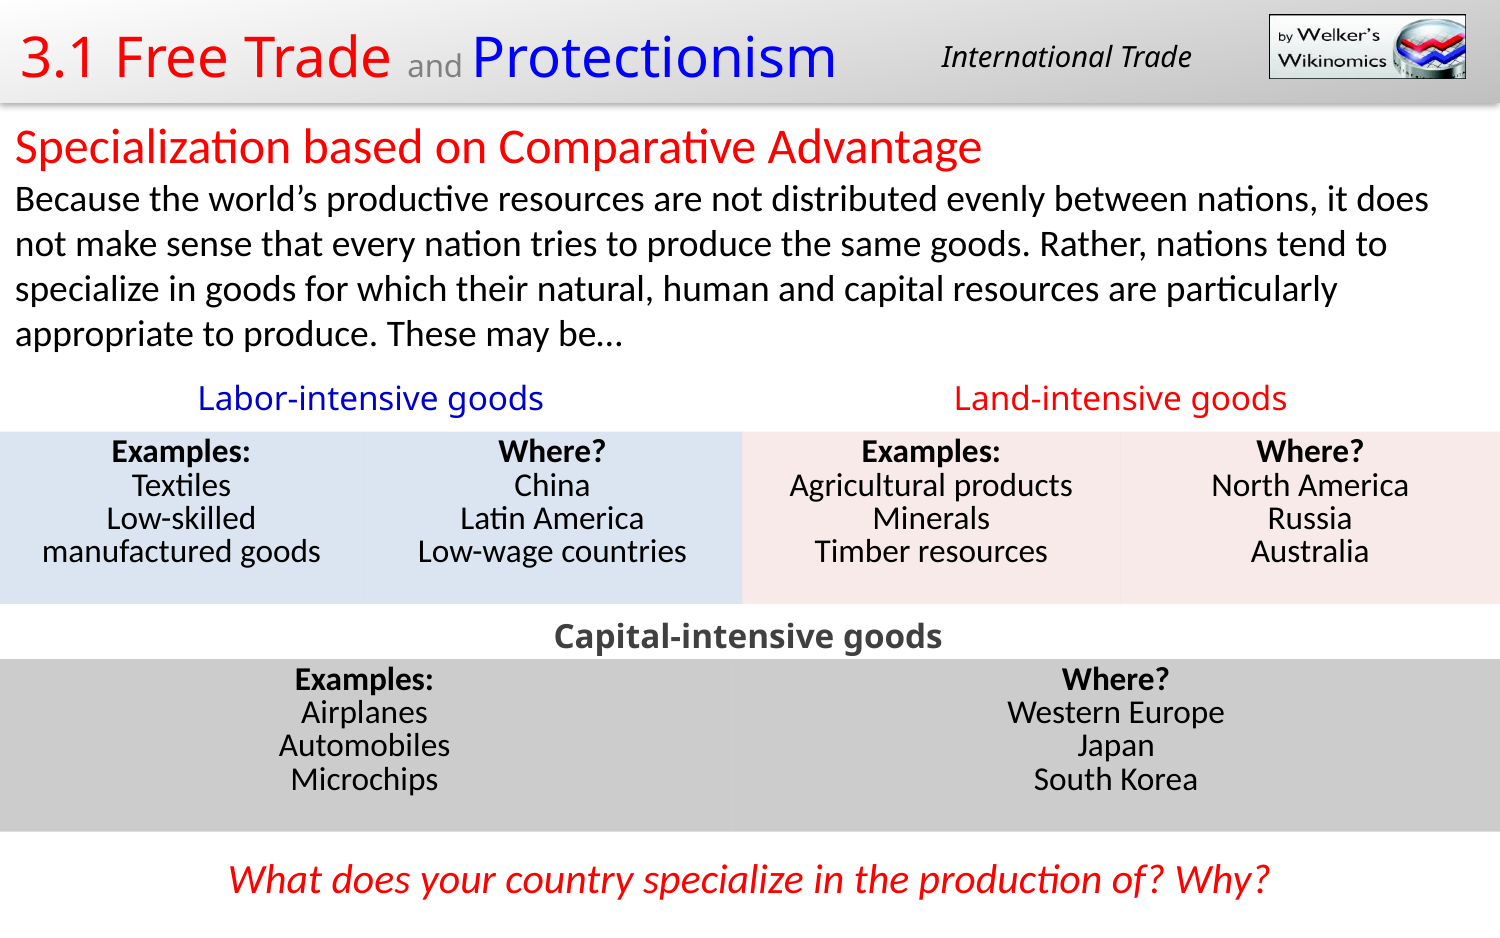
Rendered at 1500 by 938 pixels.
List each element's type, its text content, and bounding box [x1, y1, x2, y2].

table_cell Where? North America Russia Australia [1121, 432, 1500, 604]
text_box Specialization based on Comparative Advantage Because the world’s productive resources are not distributed evenly between nations, it does not make sense that every nation tries to produce the same goods. Rather, nations tend to specialize in goods for which their natural, human and capital resources are particularly appropriate to produce. These may be… [0, 106, 1488, 362]
table_header Capital-intensive goods [0, 607, 1500, 659]
text_box What does your country specialize in the production of? Why? [0, 844, 1500, 909]
table_header Land-intensive goods [742, 369, 1500, 432]
picture [1269, 14, 1466, 79]
table_cell Where? China Latin America Low-wage countries [363, 432, 742, 604]
text_box International Trade [829, 30, 1313, 81]
table_cell Examples: Airplanes Automobiles Microchips [0, 659, 732, 832]
table_cell Where? Western Europe Japan South Korea [732, 659, 1500, 832]
table_cell Examples: Textiles Low-skilled manufactured goods [0, 432, 363, 604]
table_header Labor-intensive goods [0, 369, 742, 432]
table_cell Examples: Agricultural products Minerals Timber resources [742, 432, 1121, 604]
